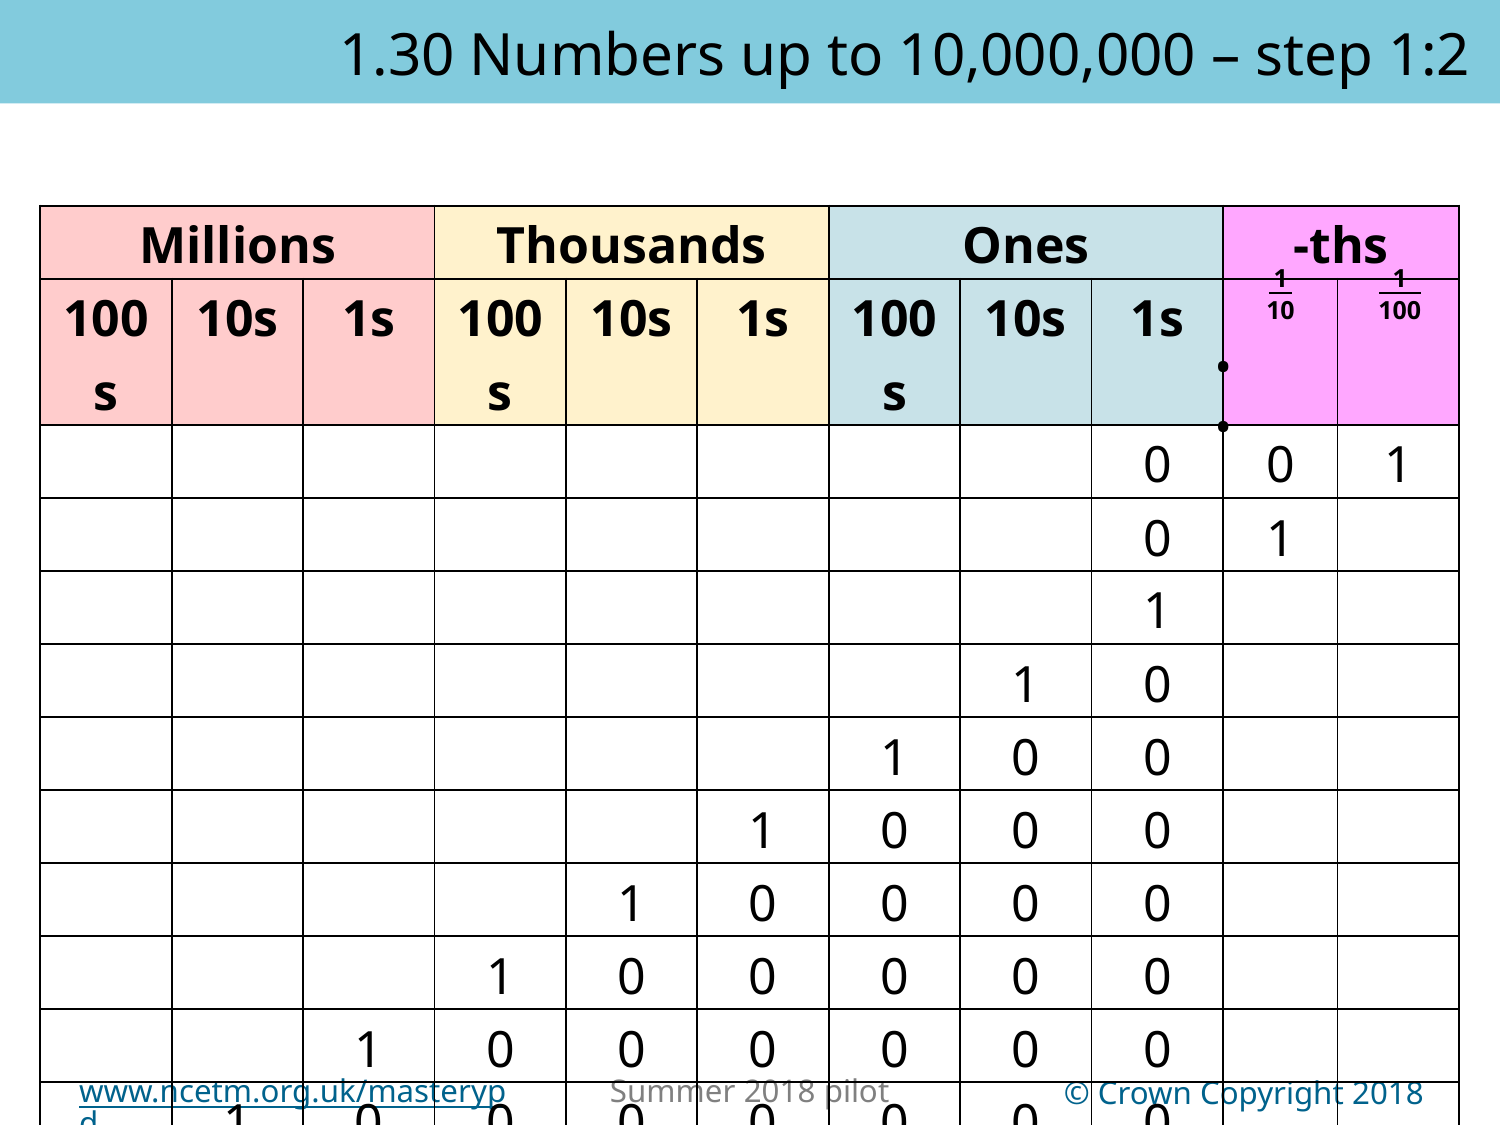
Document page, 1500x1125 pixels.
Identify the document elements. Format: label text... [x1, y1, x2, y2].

table_cell 0 [961, 718, 1091, 789]
table_cell [304, 645, 434, 716]
table_cell 0 [961, 864, 1091, 935]
table_cell 100s [41, 280, 171, 424]
table_cell 0 [698, 864, 828, 935]
table_cell [173, 499, 302, 570]
table_cell [173, 718, 302, 789]
table_cell [1338, 864, 1458, 935]
table_cell 0 [830, 1083, 959, 1125]
table_cell [1338, 791, 1458, 862]
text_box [1250, 258, 1311, 333]
table_cell 1 [173, 1083, 302, 1125]
table_cell 1 [1338, 426, 1458, 497]
table_cell [304, 572, 434, 643]
table_cell 0 [1092, 645, 1222, 716]
table_cell 0 [1092, 426, 1222, 497]
table_cell [961, 499, 1091, 570]
table_cell [1224, 645, 1337, 716]
table_cell [435, 718, 565, 789]
table_cell [304, 937, 434, 1008]
table_cell 0 [567, 937, 696, 1008]
table_cell 100s [435, 280, 565, 424]
table_cell [567, 426, 696, 497]
table_cell [1224, 791, 1337, 862]
table_cell [698, 718, 828, 789]
table_cell [173, 645, 302, 716]
table_cell 1s [304, 280, 434, 424]
table_cell [1338, 645, 1458, 716]
table_cell 0 [435, 1083, 565, 1125]
table_cell 10s [961, 280, 1091, 424]
table_cell [435, 791, 565, 862]
table_cell [1338, 280, 1458, 424]
table_cell [567, 718, 696, 789]
table_cell [1338, 1083, 1458, 1125]
table_cell 10s [173, 280, 302, 424]
table_cell [173, 937, 302, 1008]
table_cell 0 [961, 1010, 1091, 1081]
table_cell [41, 572, 171, 643]
table_cell [567, 499, 696, 570]
table_cell 0 [830, 791, 959, 862]
table_cell 1 [1092, 572, 1222, 643]
table_cell [304, 718, 434, 789]
table_cell [1338, 937, 1458, 1008]
table_cell 1 [830, 718, 959, 789]
table_cell [435, 426, 565, 497]
table_cell [1224, 280, 1245, 291]
table_cell [435, 499, 565, 570]
list 1.30 Numbers up to 10,000,000 – step 1:2 [0, 0, 1500, 104]
table_cell 0 [698, 1083, 828, 1125]
table_cell 0 [1092, 864, 1222, 935]
table_cell [41, 937, 171, 1008]
table_cell 0 [961, 791, 1091, 862]
table_cell 0 [698, 1010, 828, 1081]
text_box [1362, 258, 1437, 333]
table_cell [961, 426, 1091, 497]
table_cell [173, 426, 302, 497]
table_cell [173, 572, 302, 643]
table_cell [304, 791, 434, 862]
table_cell [41, 864, 171, 935]
table_cell [1224, 1010, 1337, 1081]
table_cell 1 [698, 791, 828, 862]
table_cell 0 [1092, 499, 1222, 570]
table_header Thousands [435, 207, 828, 278]
table_cell [304, 499, 434, 570]
table_cell 0 [1092, 791, 1222, 862]
table_cell [435, 864, 565, 935]
table_header -ths [1224, 207, 1458, 278]
table_cell 0 [1092, 937, 1222, 1008]
table_header Ones [830, 207, 1222, 278]
table_cell [304, 426, 434, 497]
table_cell [1224, 864, 1337, 935]
table_cell [830, 572, 959, 643]
table_cell [1224, 1083, 1337, 1125]
table_cell [41, 645, 171, 716]
table_cell 10s [567, 280, 696, 424]
table_cell 1s [1092, 280, 1222, 424]
table_cell [41, 1010, 171, 1081]
table_cell [567, 645, 696, 716]
table_cell [41, 718, 171, 789]
table_cell 0 [830, 1010, 959, 1081]
table_cell [173, 1010, 302, 1081]
table_cell 0 [304, 1083, 434, 1125]
table_cell 0 [830, 937, 959, 1008]
table_cell [173, 791, 302, 862]
table_cell [1338, 718, 1458, 789]
table_cell [1338, 572, 1458, 643]
table_cell 0 [1092, 1083, 1222, 1125]
table_cell 0 [961, 1083, 1091, 1125]
table_cell [567, 572, 696, 643]
table_cell [698, 426, 828, 497]
text_box . [1197, 351, 1250, 457]
table_cell [41, 499, 171, 570]
table_cell 1 [304, 1010, 434, 1081]
text_box . [1197, 291, 1250, 351]
table_cell [435, 572, 565, 643]
table_cell 0 [1092, 718, 1222, 789]
table_cell [304, 864, 434, 935]
table_cell [698, 499, 828, 570]
table_cell 0 [1092, 1010, 1222, 1081]
table_cell 1s [698, 280, 828, 424]
table_cell 0 [961, 937, 1091, 1008]
table_cell 0 [830, 864, 959, 935]
table_cell [830, 426, 959, 497]
table_cell 0 [435, 1010, 565, 1081]
table_cell [698, 572, 828, 643]
table_cell [830, 645, 959, 716]
table_cell 1 [567, 864, 696, 935]
table_cell [173, 864, 302, 935]
table_cell 100s [830, 280, 959, 424]
table_cell [41, 426, 171, 497]
table_cell [1224, 572, 1337, 643]
table_cell 1 [961, 645, 1091, 716]
table_cell [567, 791, 696, 862]
table_cell [1250, 280, 1337, 424]
table_cell [1224, 937, 1337, 1008]
table_cell [435, 645, 565, 716]
table_cell 1 [435, 937, 565, 1008]
table_cell [830, 499, 959, 570]
table_cell 0 [698, 937, 828, 1008]
table_header Millions [41, 207, 434, 278]
table_cell [1224, 718, 1337, 789]
table_cell [961, 572, 1091, 643]
table_cell [41, 1083, 171, 1125]
table_cell [41, 791, 171, 862]
table_cell 1 [1224, 499, 1337, 570]
table_cell [1338, 499, 1458, 570]
table_cell [1338, 1010, 1458, 1081]
table_cell 0 [567, 1010, 696, 1081]
table_cell [698, 645, 828, 716]
table_cell 0 [567, 1083, 696, 1125]
table_cell 0 [1224, 426, 1337, 497]
